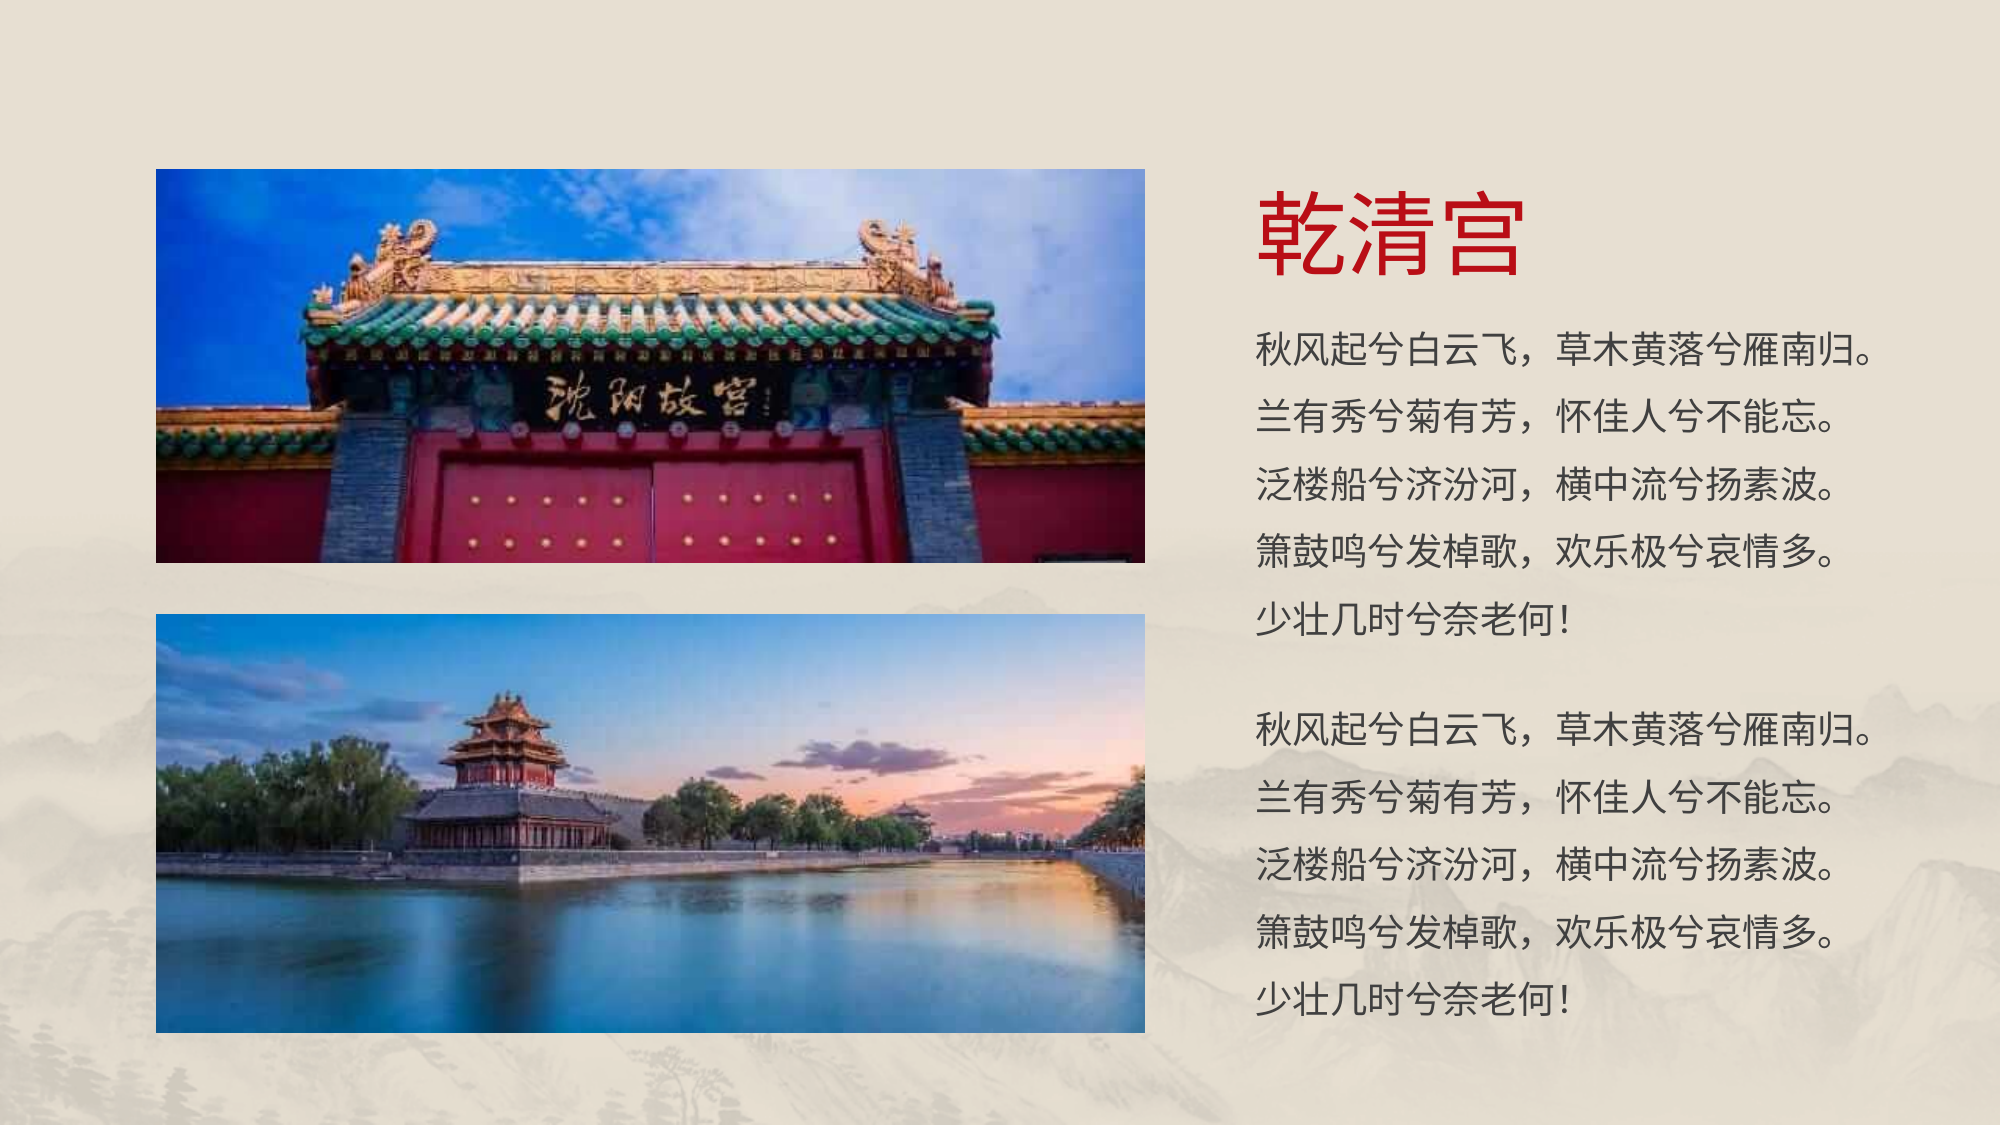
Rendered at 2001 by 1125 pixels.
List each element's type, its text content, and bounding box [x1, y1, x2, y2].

text_box 乾清宫 [1240, 169, 1617, 295]
text_box 秋风起兮白云飞，草木黄落兮雁南归。 兰有秀兮菊有芳，怀佳人兮不能忘。 泛楼船兮济汾河，横中流兮扬素波。 箫鼓鸣兮发棹歌，欢乐极兮哀情多。 少壮几时兮奈老何！ [1240, 676, 2000, 1029]
picture [0, 0, 2000, 1125]
text_box 秋风起兮白云飞，草木黄落兮雁南归。 兰有秀兮菊有芳，怀佳人兮不能忘。 泛楼船兮济汾河，横中流兮扬素波。 箫鼓鸣兮发棹歌，欢乐极兮哀情多。 少壮几时兮奈老何！ [1240, 295, 2000, 649]
